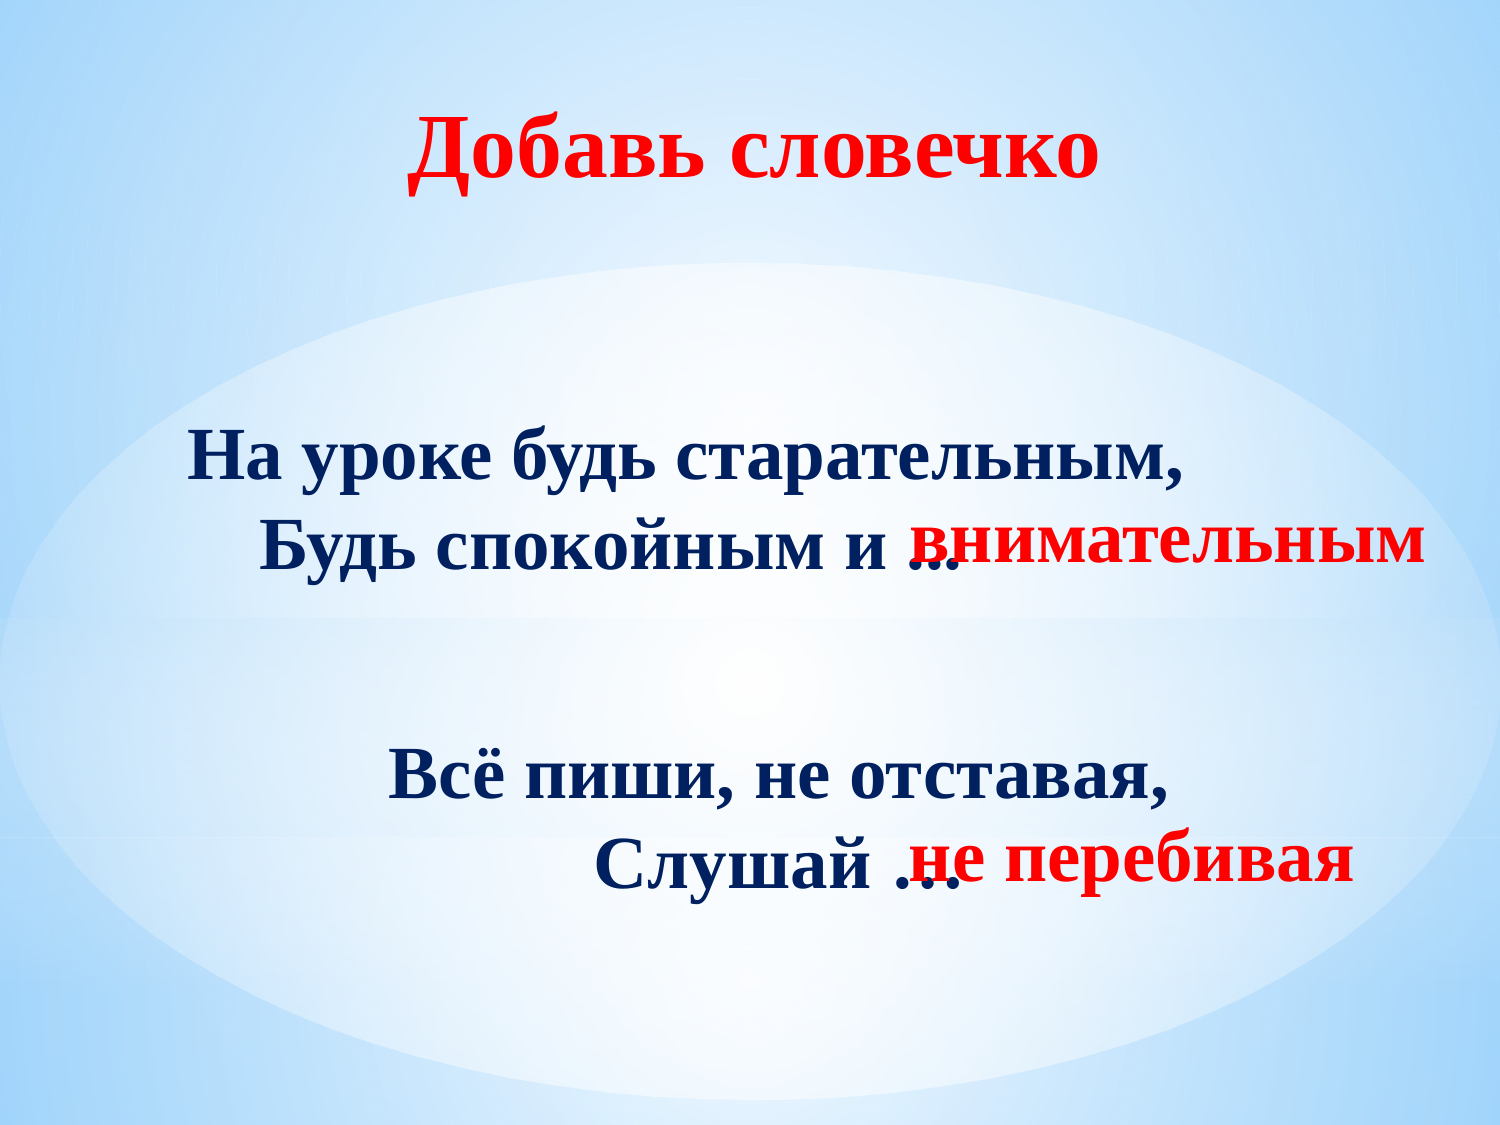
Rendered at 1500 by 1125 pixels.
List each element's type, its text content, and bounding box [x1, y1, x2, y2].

text_box внимательным [894, 479, 1442, 585]
text_box Добавь словечко [392, 78, 1118, 203]
text_box На уроке будь старательным, Будь спокойным и ... [0, 397, 1382, 592]
text_box не перебивая [894, 798, 1370, 904]
text_box Всё пиши, не отставая, Слушай … [182, 715, 1376, 911]
